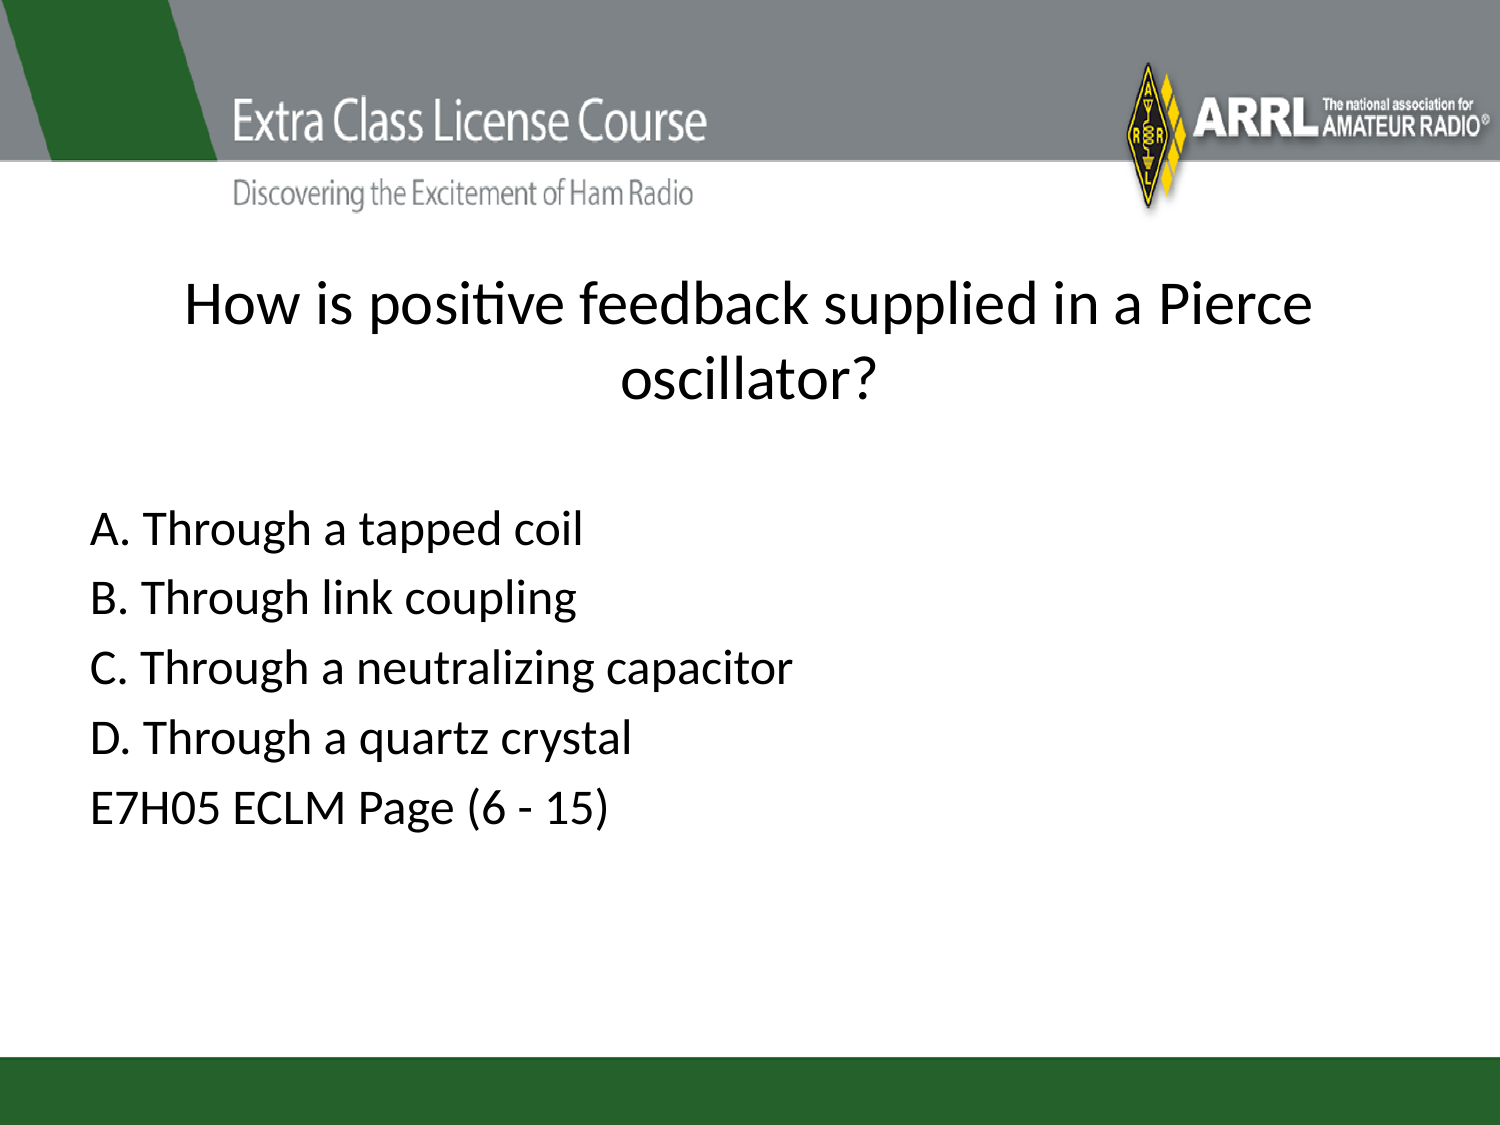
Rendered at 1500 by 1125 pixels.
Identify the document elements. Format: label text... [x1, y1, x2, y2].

list A. Through a tapped coil B. Through link coupling C. Through a neutralizing capacitor D. Through a quartz crystal E7H05 ECLM Page (6 - 15) [75, 487, 1425, 1005]
title How is positive feedback supplied in a Pierce oscillator? [75, 254, 1425, 435]
picture [0, 0, 1500, 1125]
